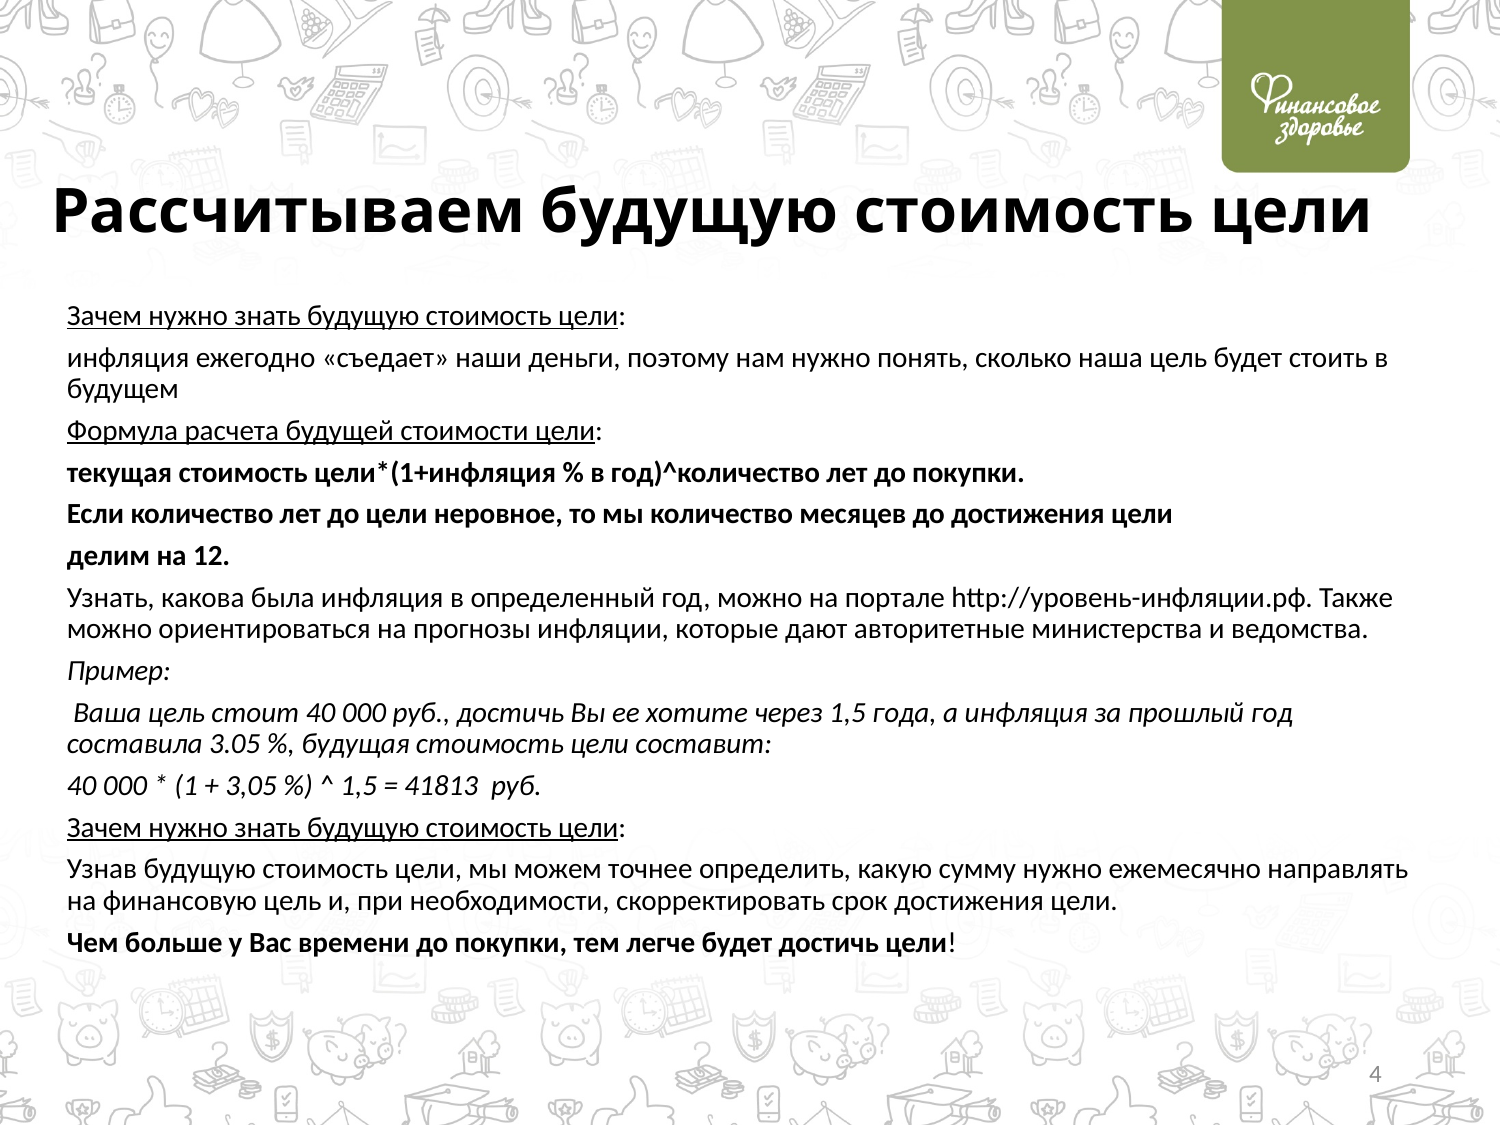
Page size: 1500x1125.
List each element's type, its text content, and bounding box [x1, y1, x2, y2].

title Рассчитываем будущую стоимость цели [36, 159, 1464, 265]
list Зачем нужно знать будущую стоимость цели: инфляция ежегодно «съедает» наши деньги, поэтому нам нужно понять, сколько наша цель будет стоить в будущем Формула расчета будущей стоимости цели: текущая стоимость цели*(1+инфляция % в год)^количество лет до покупки. Если количество лет до цели неровное, то мы количество месяцев до достижения цели делим на 12. Узнать, какова была инфляция в определенный год, можно на портале http://уровень-инфляции.рф. Также можно ориентироваться на прогнозы инфляции, которые дают авторитетные министерства и ведомства. Пример: Ваша цель стоит 40 000 руб., достичь Вы ее хотите через 1,5 года, а инфляция за прошлый год составила 3.05 %, будущая стоимость цели составит: 40 000 * (1 + 3,05 %) ^ 1,5 = 41813 руб. Зачем нужно знать будущую стоимость цели: Узнав будущую стоимость цели, мы можем точнее определить, какую сумму нужно ежемесячно направлять на финансовую цель и, при необходимости, скорректировать срок достижения цели. Чем больше у Вас времени до покупки, тем легче будет достичь цели! [51, 293, 1428, 1007]
slide_number 4 [1059, 1042, 1397, 1103]
picture [0, 0, 1500, 1125]
